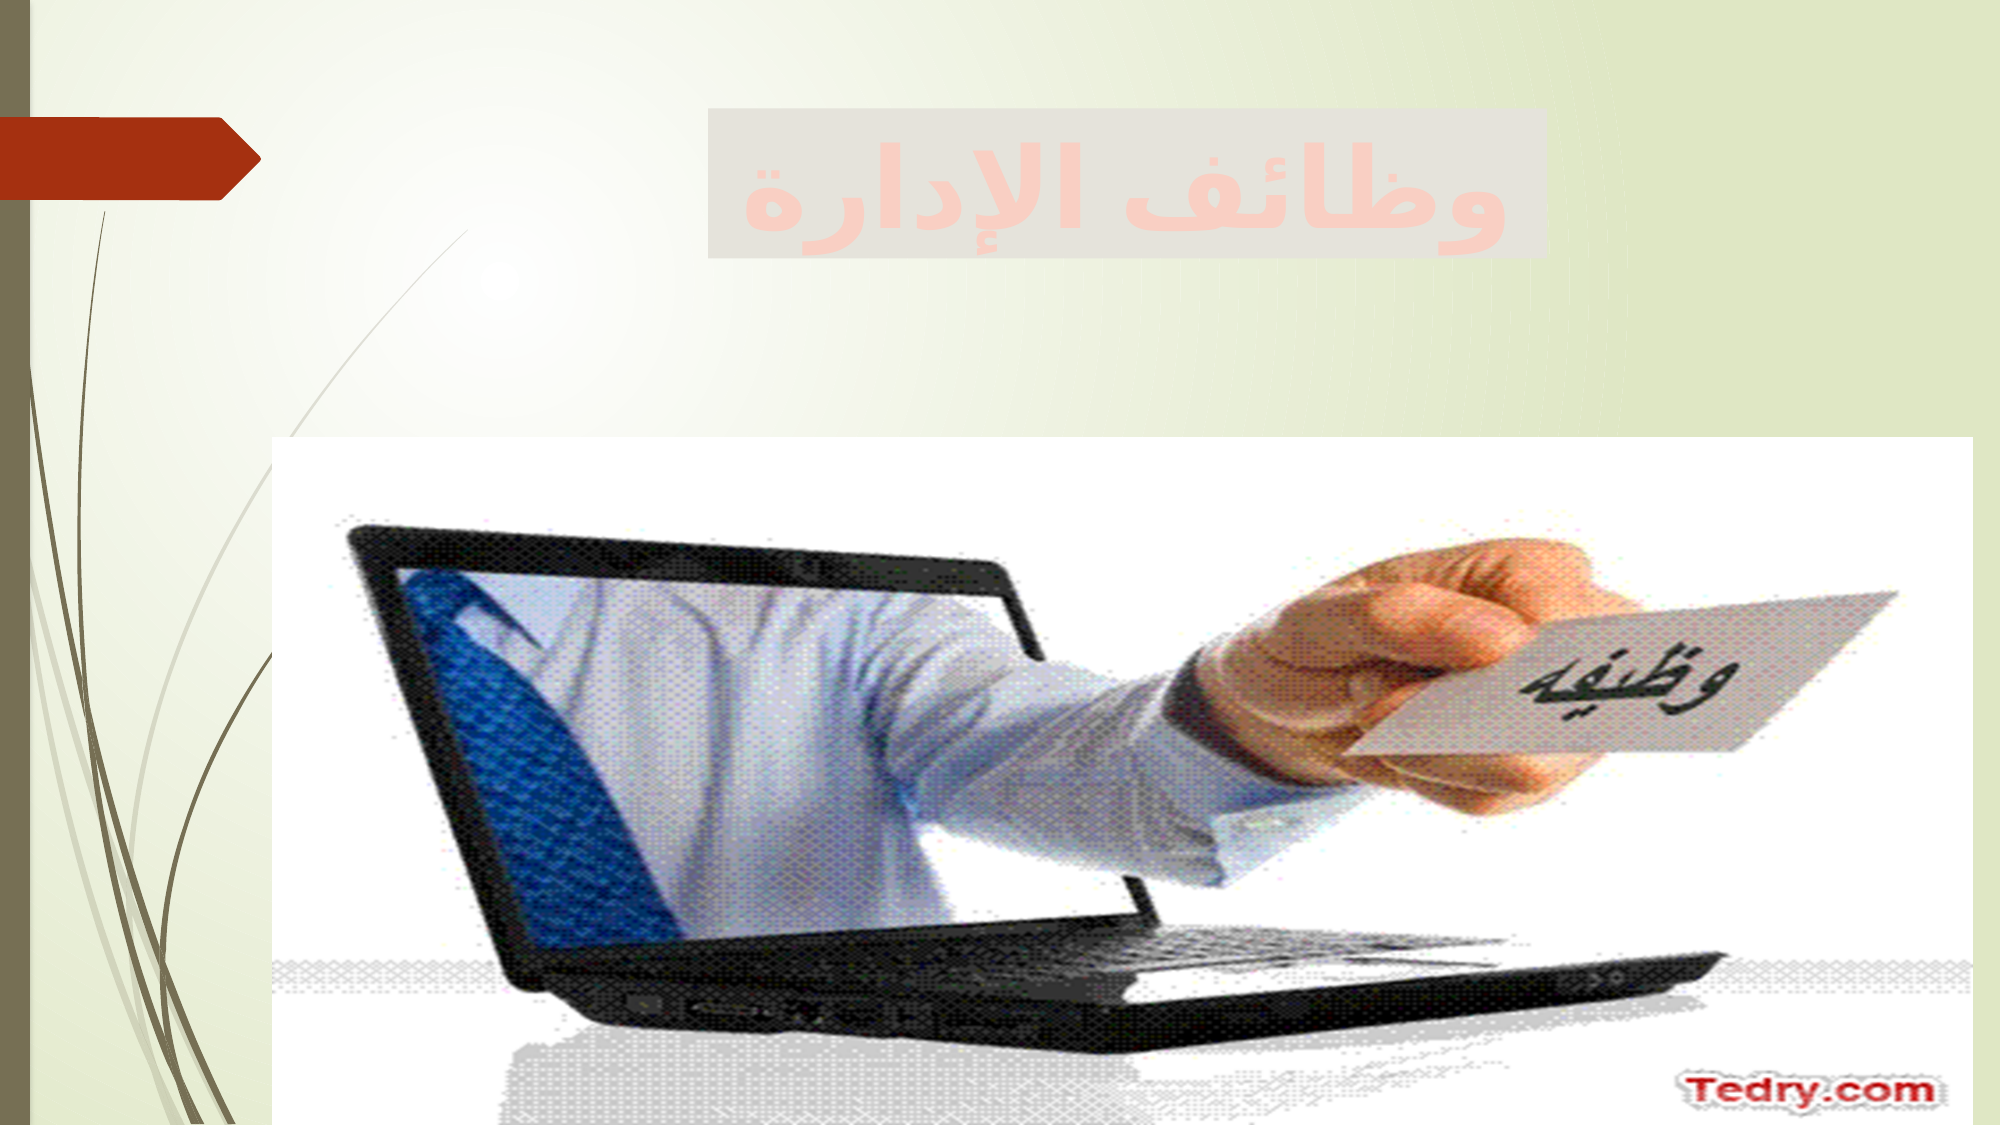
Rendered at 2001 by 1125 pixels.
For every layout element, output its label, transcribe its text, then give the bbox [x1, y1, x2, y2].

text_box وظائف الإدارة [708, 108, 1547, 259]
picture [271, 437, 1973, 1125]
